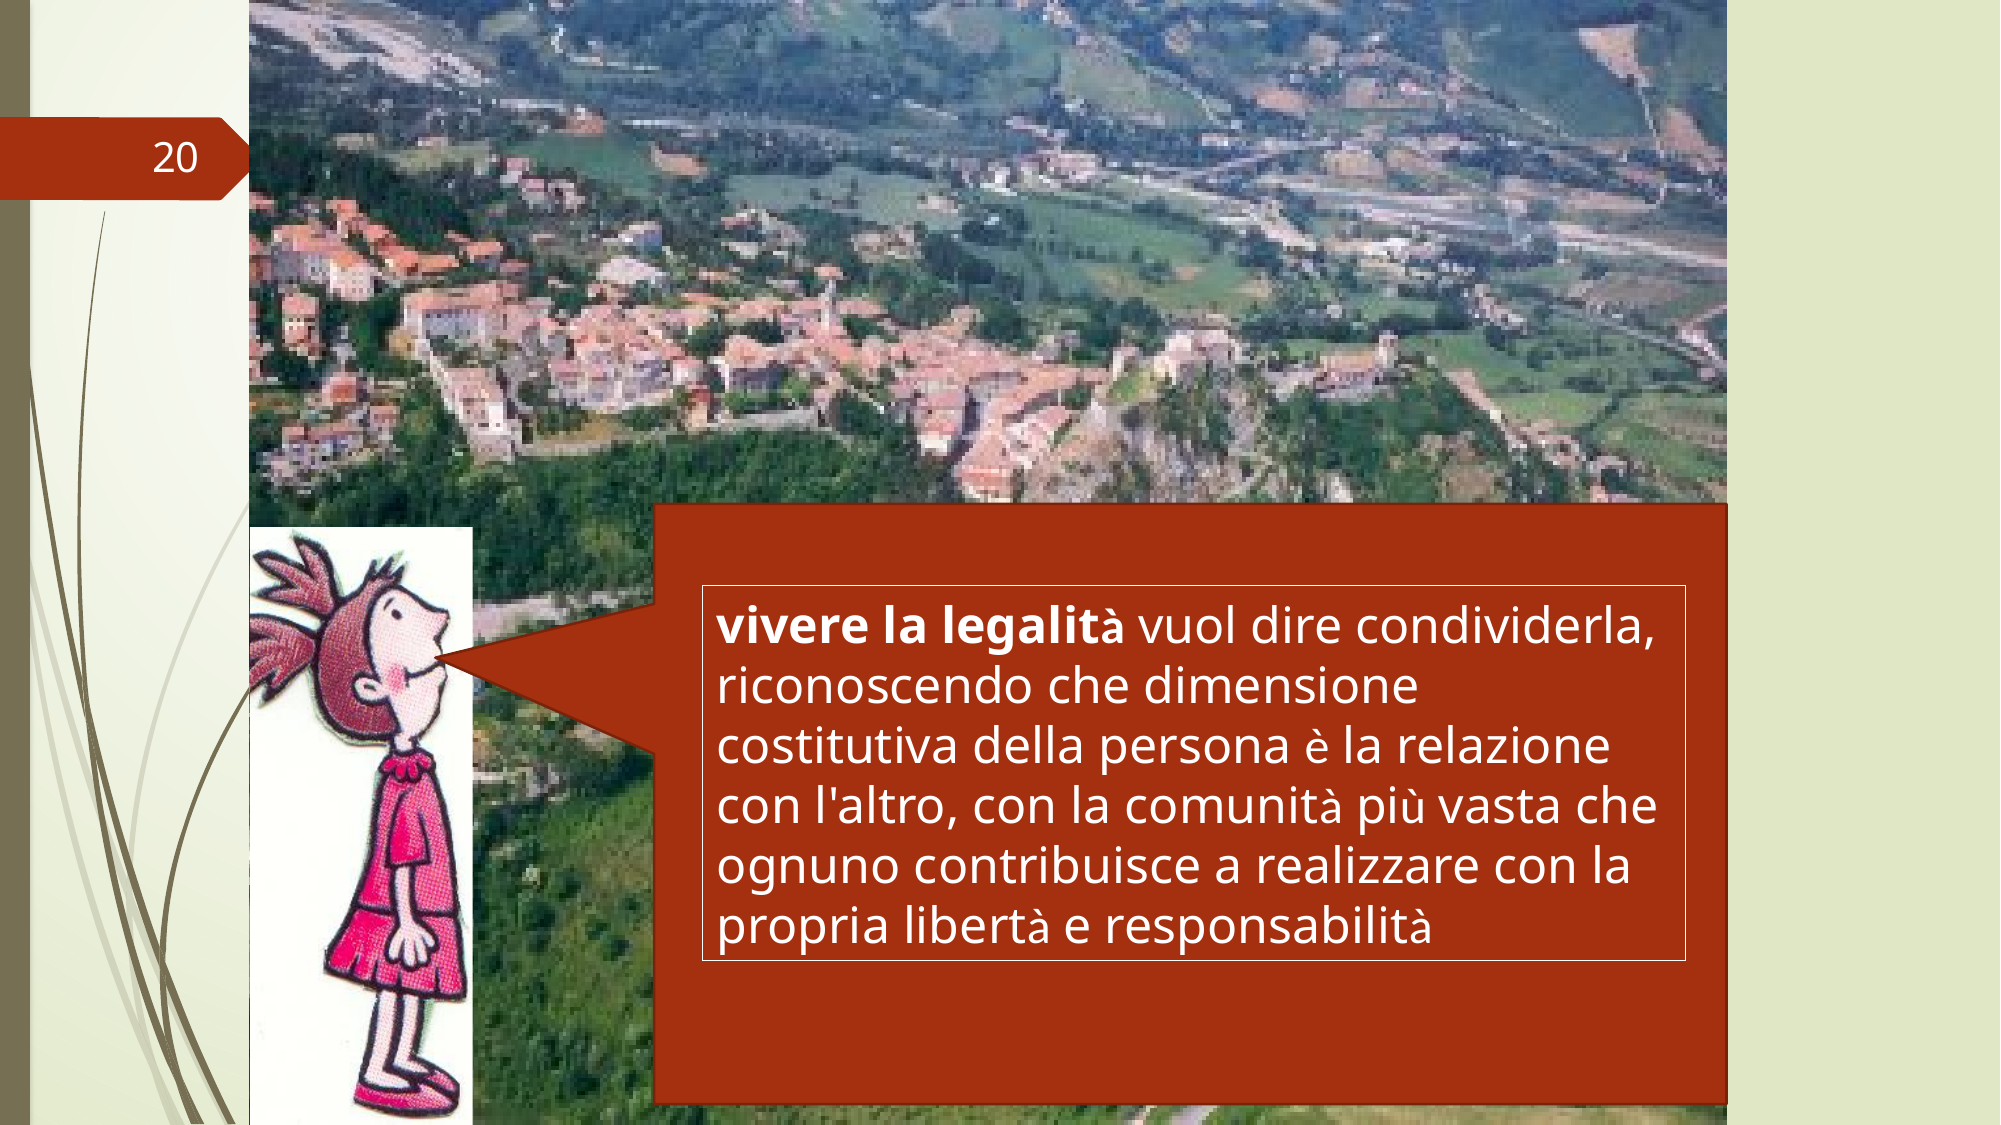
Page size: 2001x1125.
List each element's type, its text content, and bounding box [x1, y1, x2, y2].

slide_number 20 [87, 129, 216, 190]
picture [249, 0, 1727, 1125]
